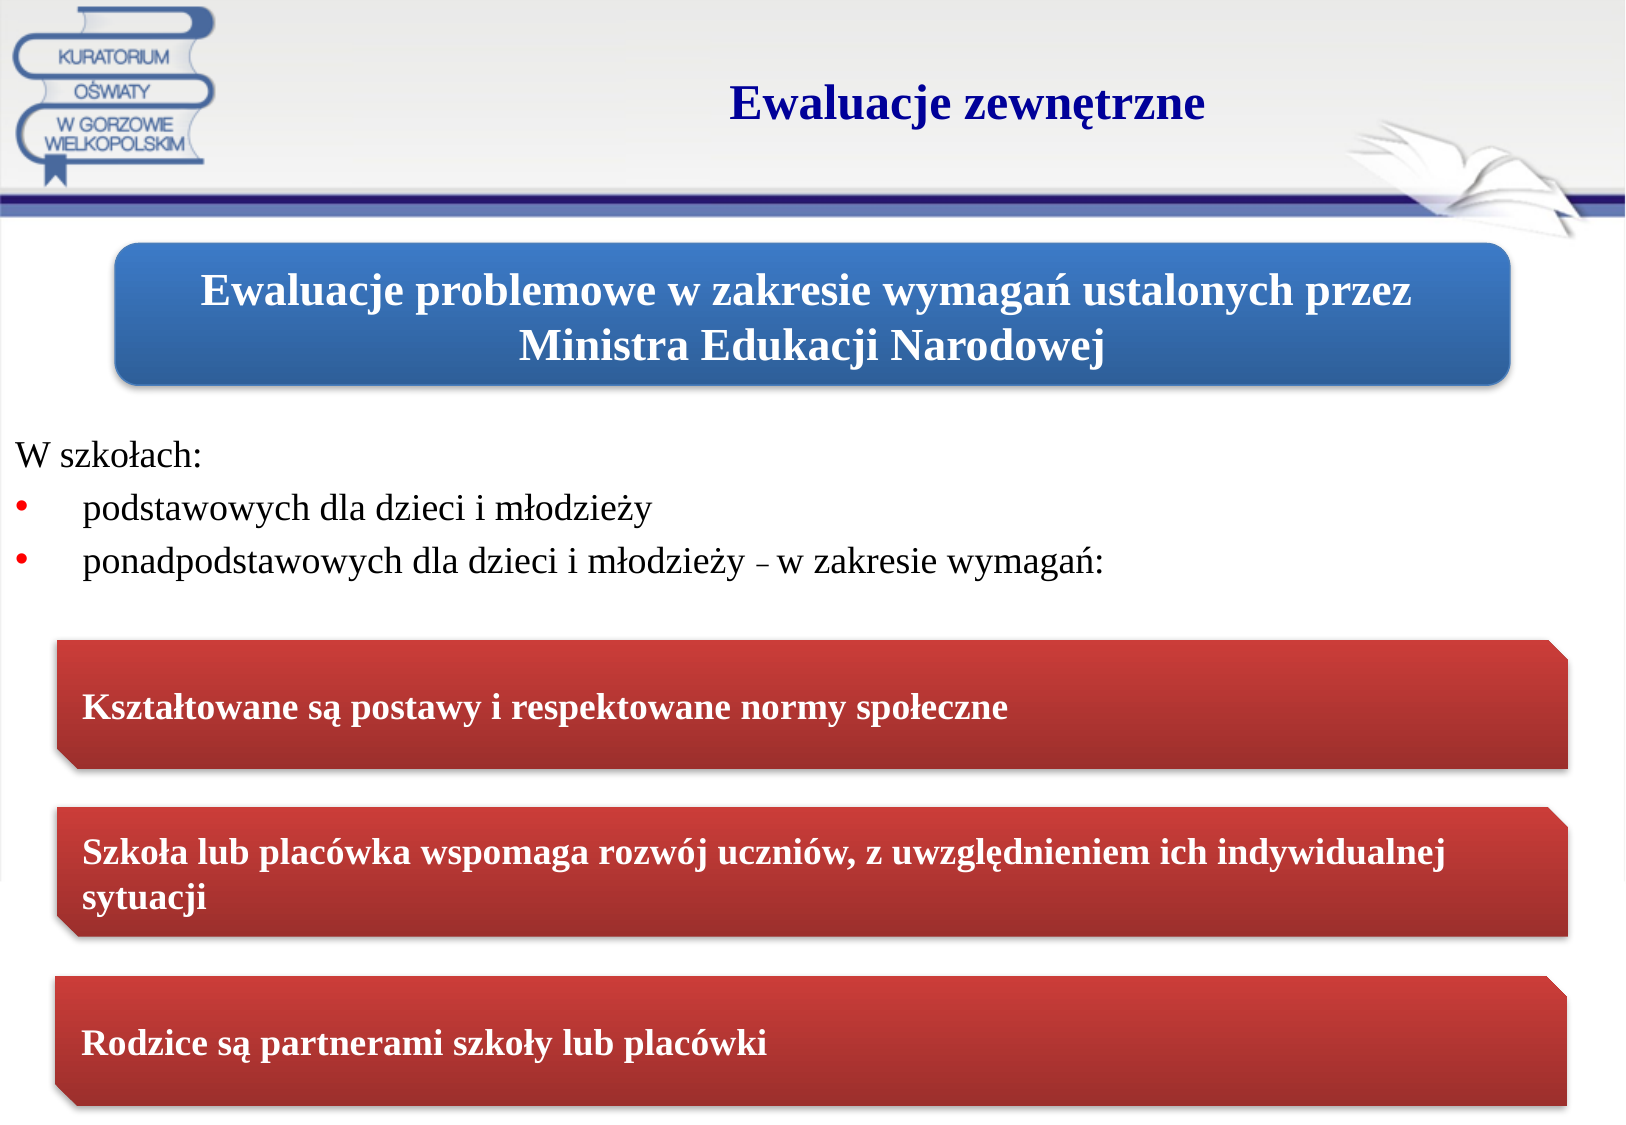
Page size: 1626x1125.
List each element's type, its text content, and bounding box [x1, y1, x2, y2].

text_box Szkoła lub placówka wspomaga rozwój uczniów, z uwzględnieniem ich indywidualnej sytuacji [56, 806, 1569, 937]
text_box Ewaluacje problemowe w zakresie wymagań ustalonych przez Ministra Edukacji Narodowej [114, 242, 1511, 386]
picture [0, 0, 1626, 1125]
title Ewaluacje zewnętrzne [317, 23, 1594, 176]
text_box Kształtowane są postawy i respektowane normy społeczne [56, 639, 1569, 770]
list W szkołach: podstawowych dla dzieci i młodzieży ponadpodstawowych dla dzieci i młodzieży – w zakresie wymagań: [0, 219, 1606, 881]
text_box [0, 881, 1625, 1125]
text_box Rodzice są partnerami szkoły lub placówki [55, 975, 1568, 1106]
